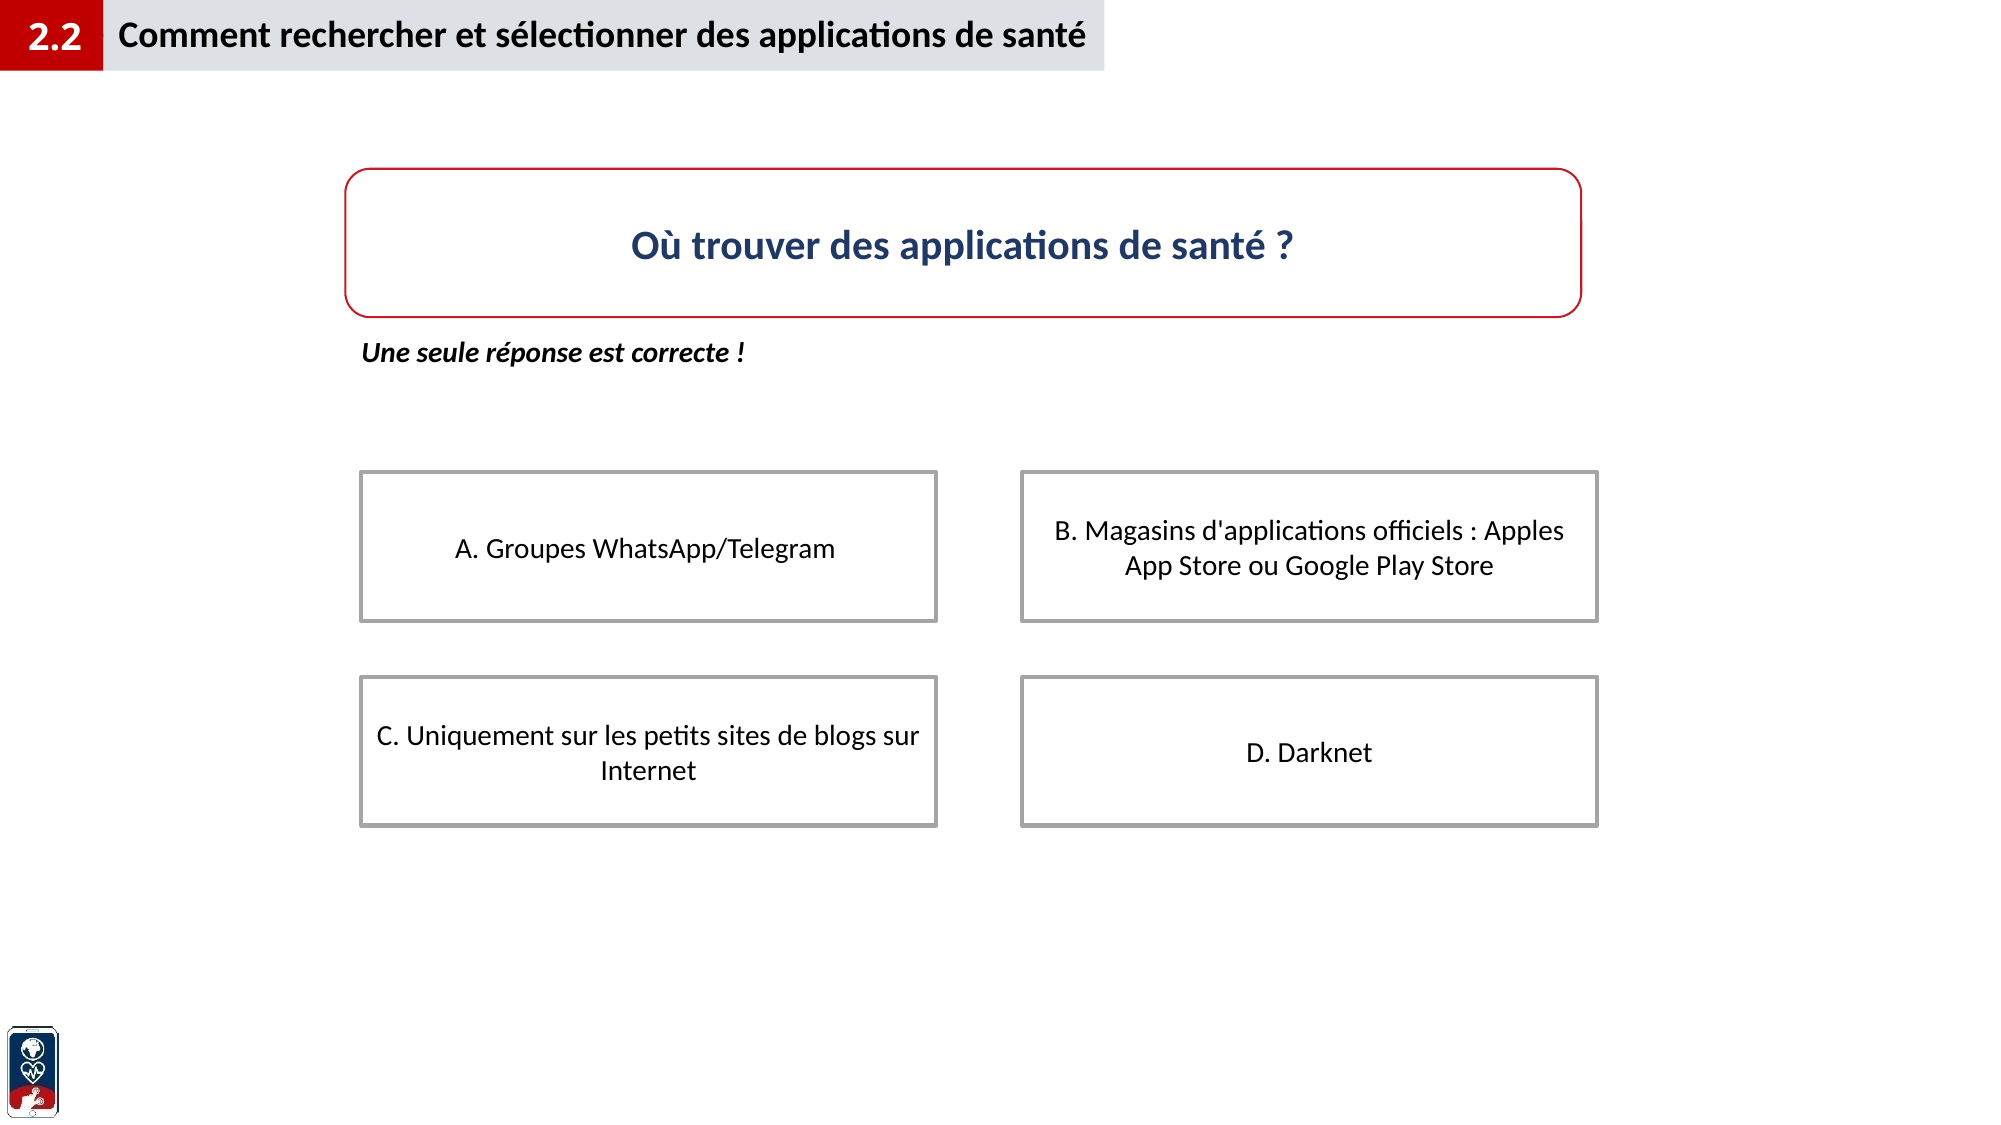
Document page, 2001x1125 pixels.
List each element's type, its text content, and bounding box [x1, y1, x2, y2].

text_box [0, 0, 103, 71]
text_box C. Uniquement sur les petits sites de blogs sur Internet [359, 675, 938, 828]
text_box Où trouver des applications de santé ? [345, 168, 1582, 318]
text_box Comment rechercher et sélectionner des applications de santé [103, 0, 1105, 71]
text_box B. Magasins d'applications officiels : Apples App Store ou Google Play Store [1020, 470, 1599, 623]
picture [7, 1026, 59, 1118]
text_box Une seule réponse est correcte ! [346, 325, 811, 376]
text_box 2.2 [13, 10, 104, 60]
text_box A. Groupes WhatsApp/Telegram [359, 470, 938, 623]
text_box D. Darknet [1020, 675, 1599, 828]
